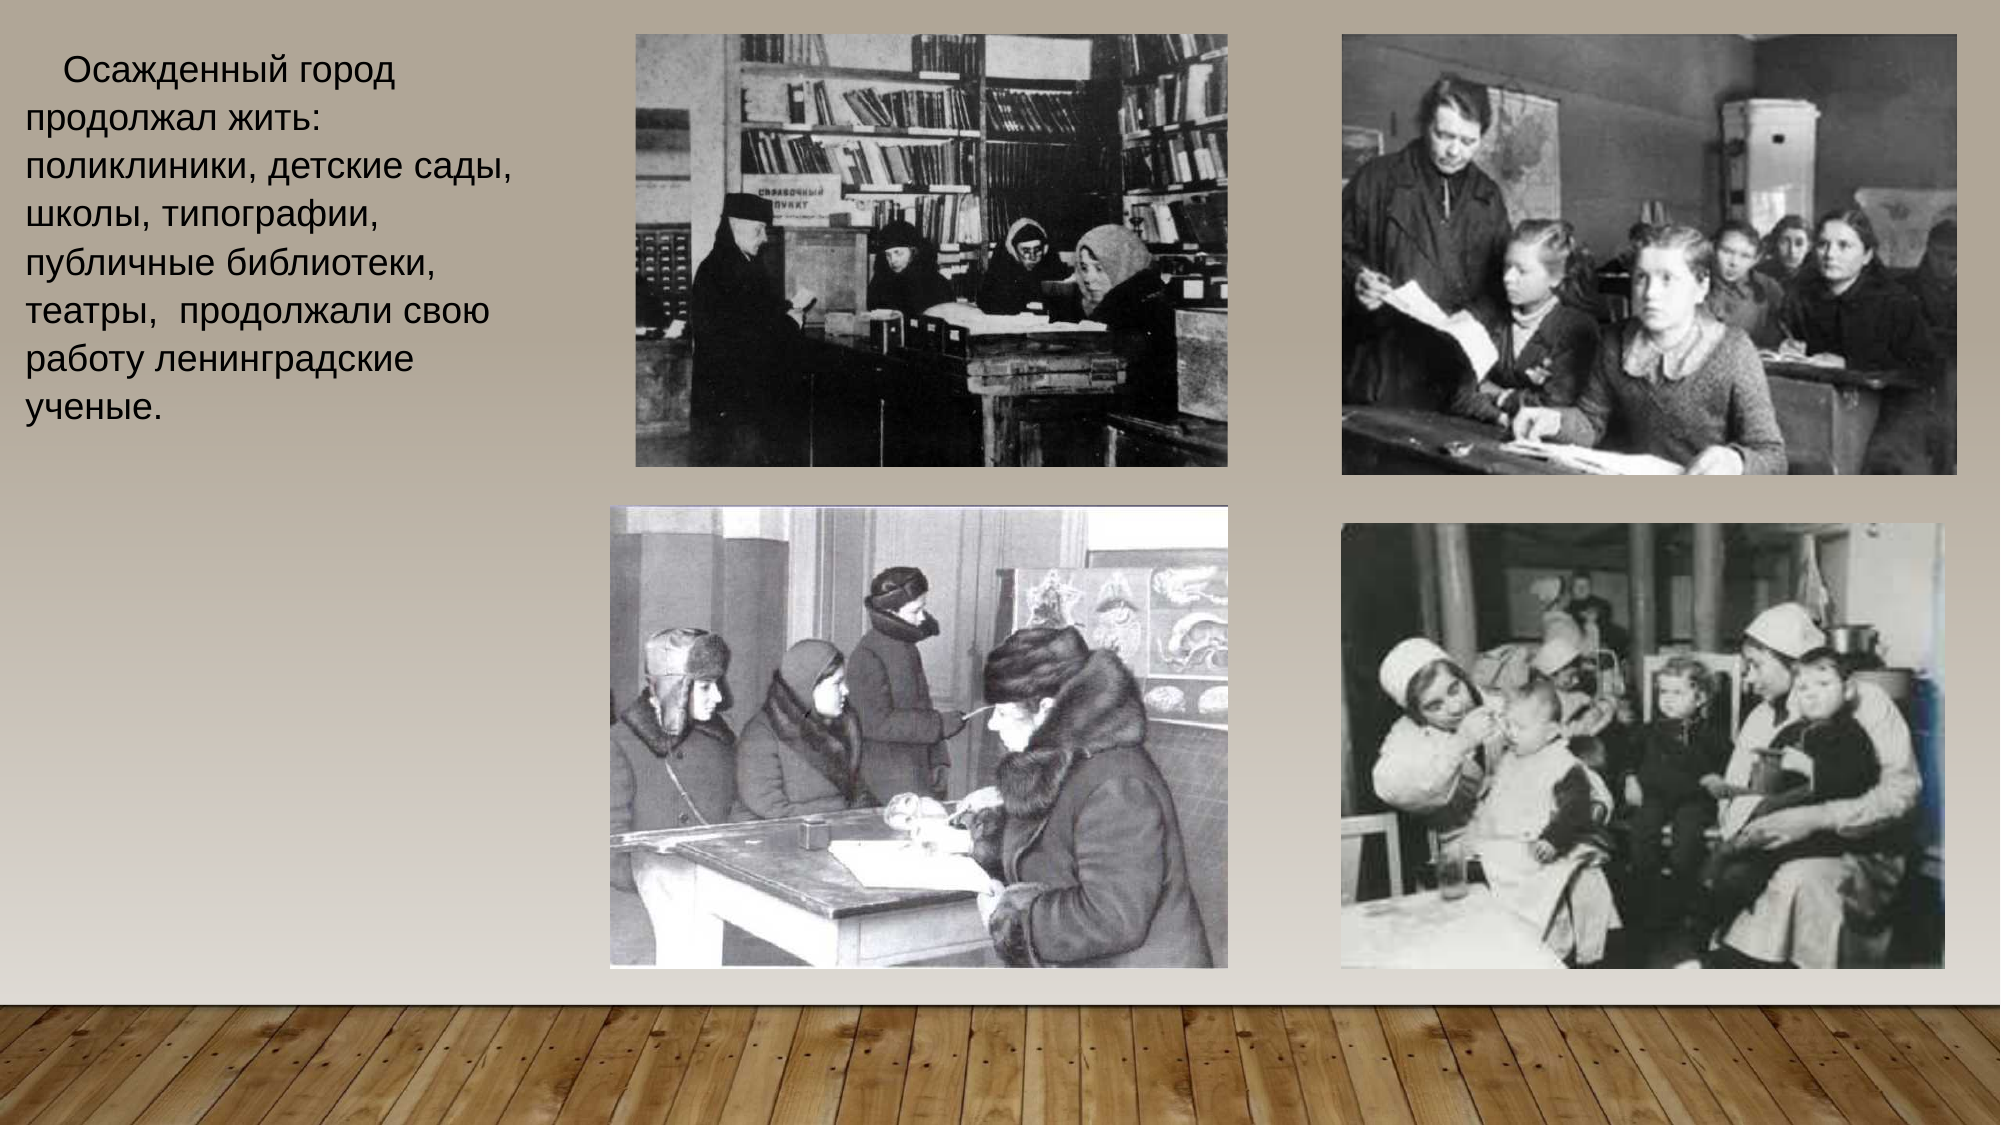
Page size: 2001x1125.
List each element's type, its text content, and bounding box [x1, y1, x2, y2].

picture [0, 1005, 2000, 1125]
picture [1341, 523, 1946, 970]
text_box Осажденный город продолжал жить: поликлиники, детские сады, школы, типографии, публичные библиотеки, театры, продолжали свою работу ленинградские ученые. [10, 34, 562, 435]
picture [610, 505, 1228, 970]
picture [635, 34, 1228, 467]
picture [1341, 34, 1958, 475]
